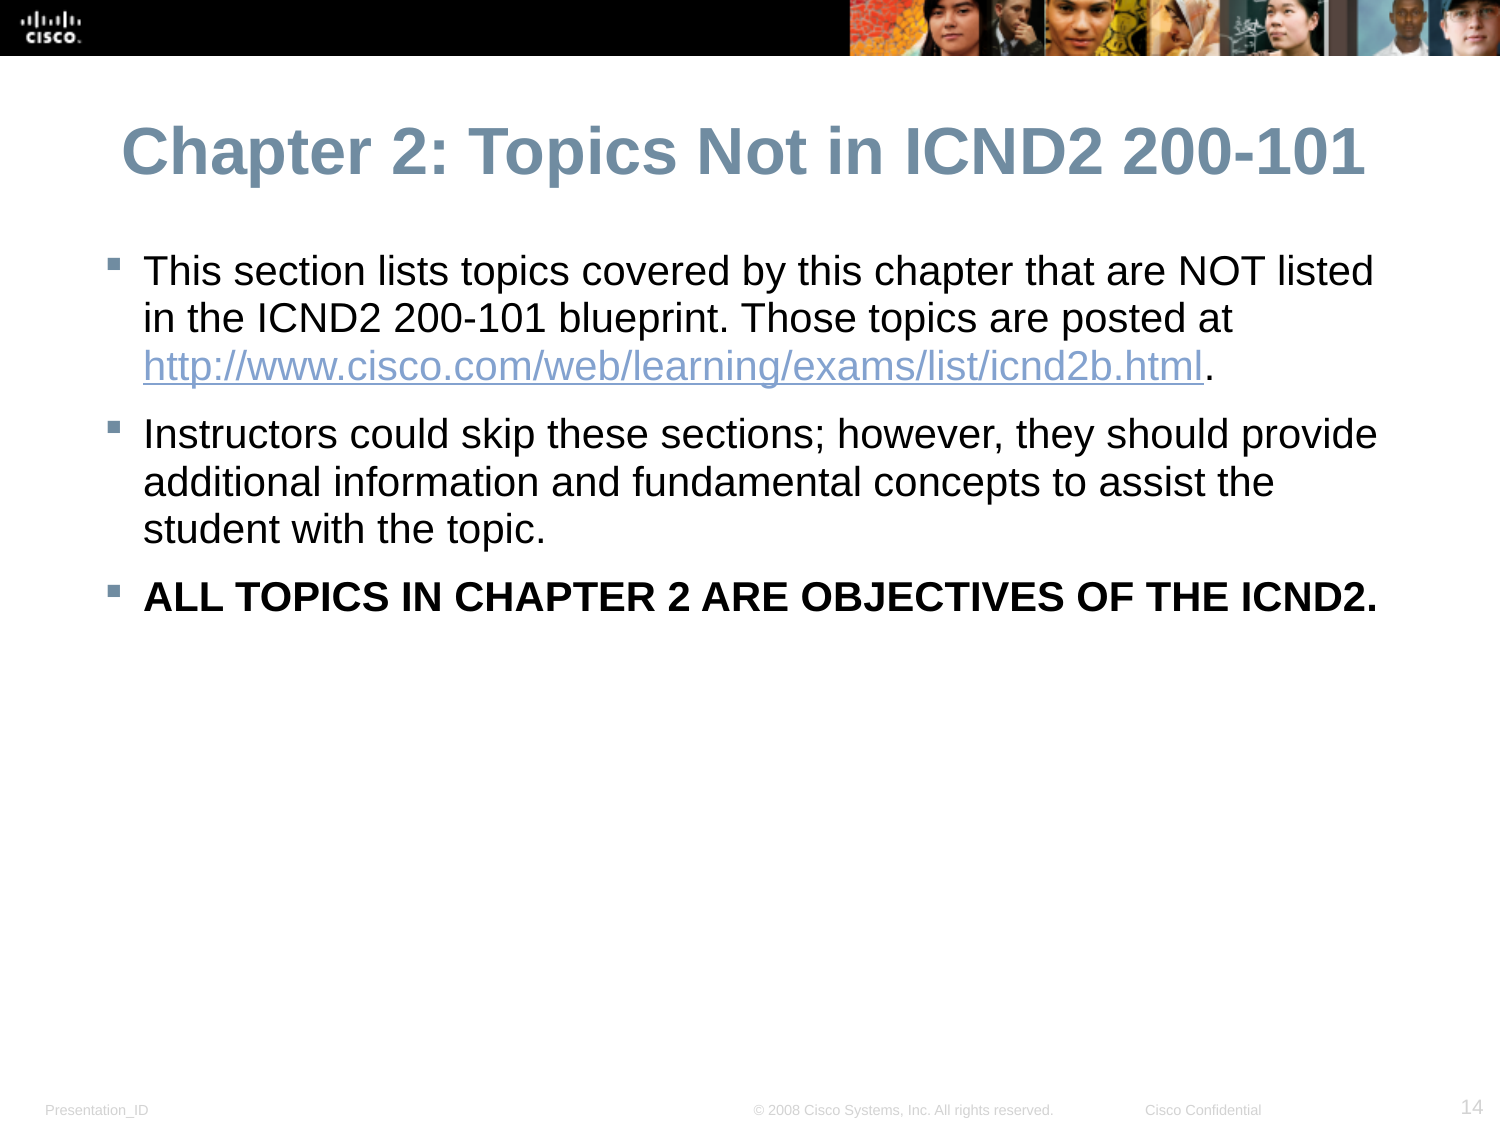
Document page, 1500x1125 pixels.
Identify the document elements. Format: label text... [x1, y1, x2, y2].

list This section lists topics covered by this chapter that are NOT listed in the ICND2 200-101 blueprint. Those topics are posted at http://www.cisco.com/web/learning/exams/list/icnd2b.html. Instructors could skip these sections; however, they should provide additional information and fundamental concepts to assist the student with the topic. ALL TOPICS IN CHAPTER 2 ARE OBJECTIVES OF THE ICND2. [90, 240, 1408, 967]
title Chapter 2: Topics Not in ICND2 200-101 [107, 57, 1444, 196]
picture [0, 0, 1500, 56]
